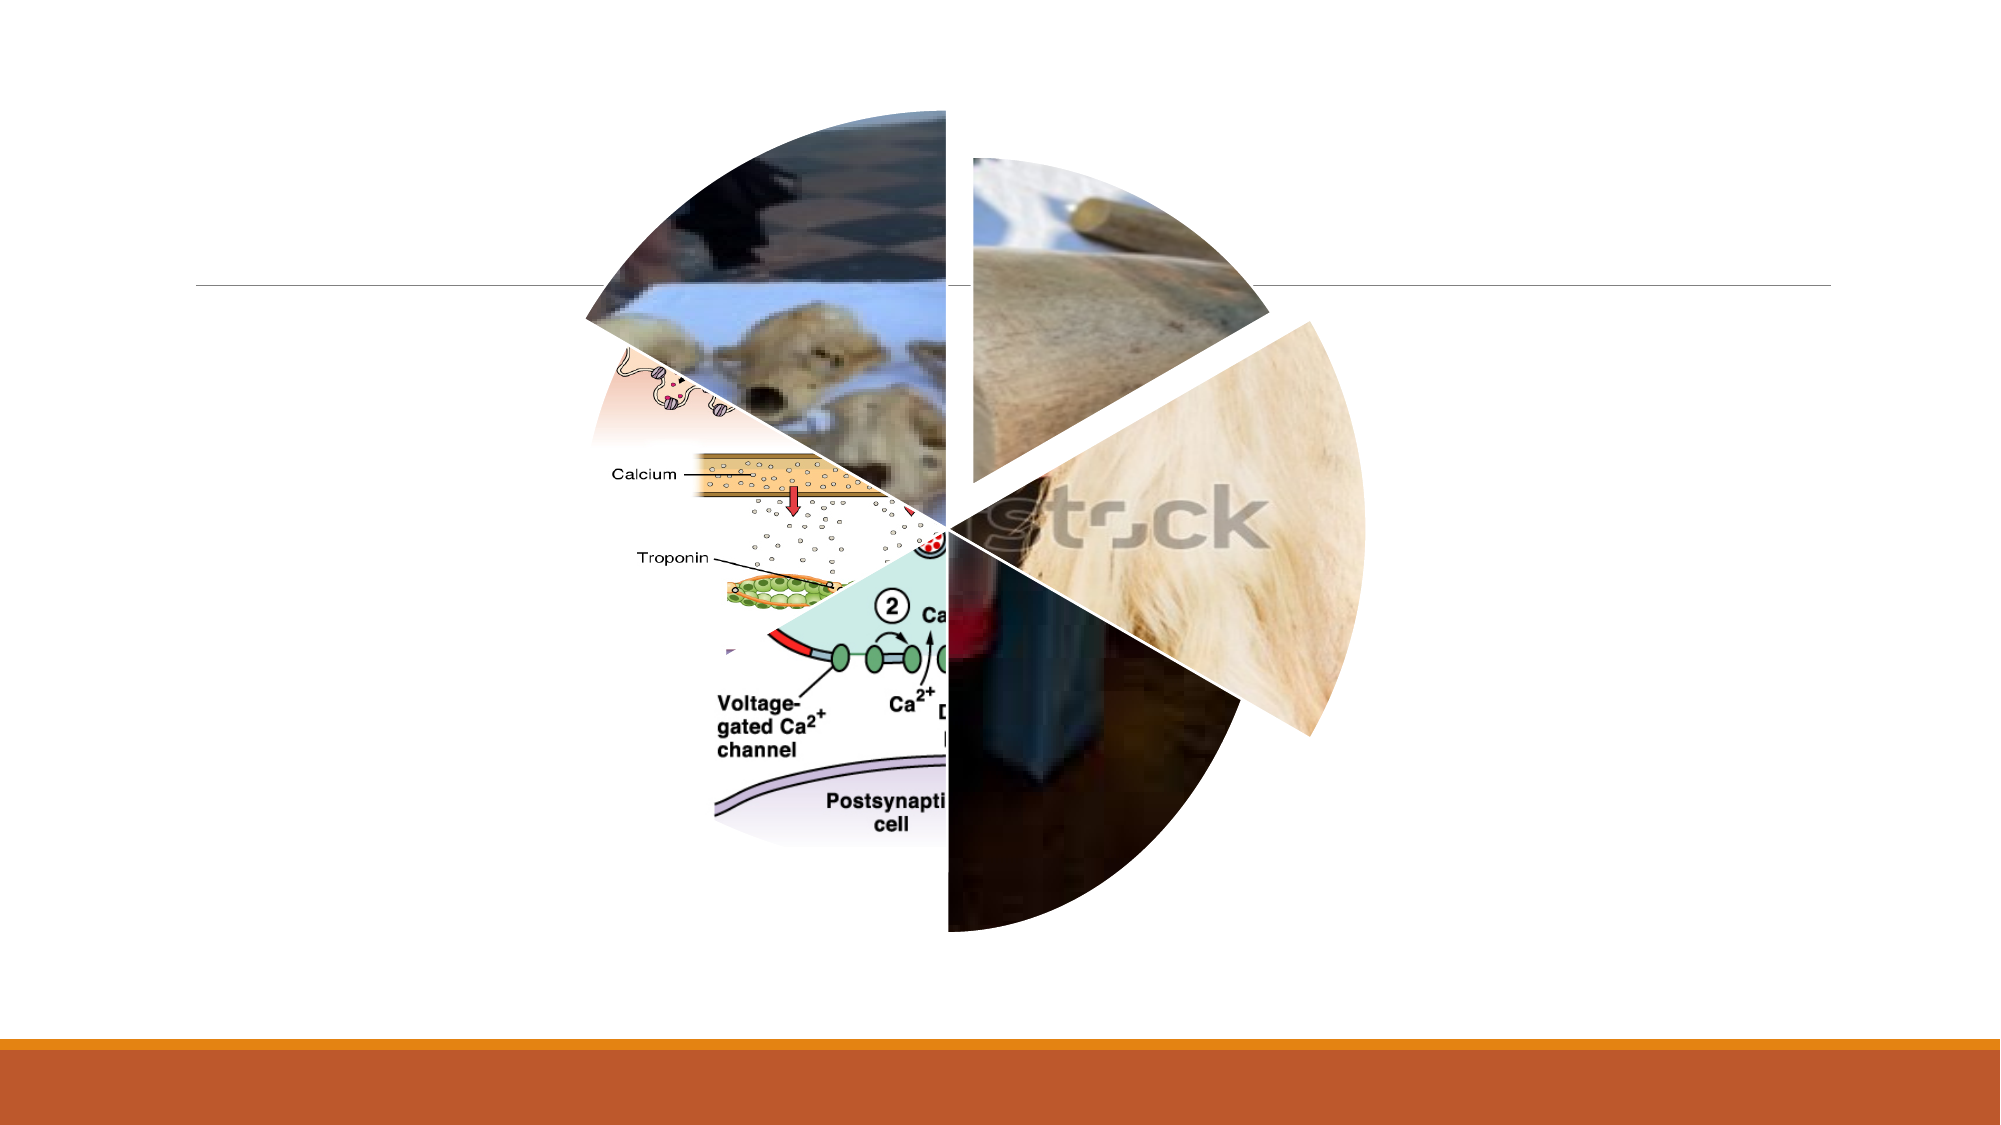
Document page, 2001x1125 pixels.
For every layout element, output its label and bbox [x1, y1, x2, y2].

list [63, 28, 1831, 1029]
